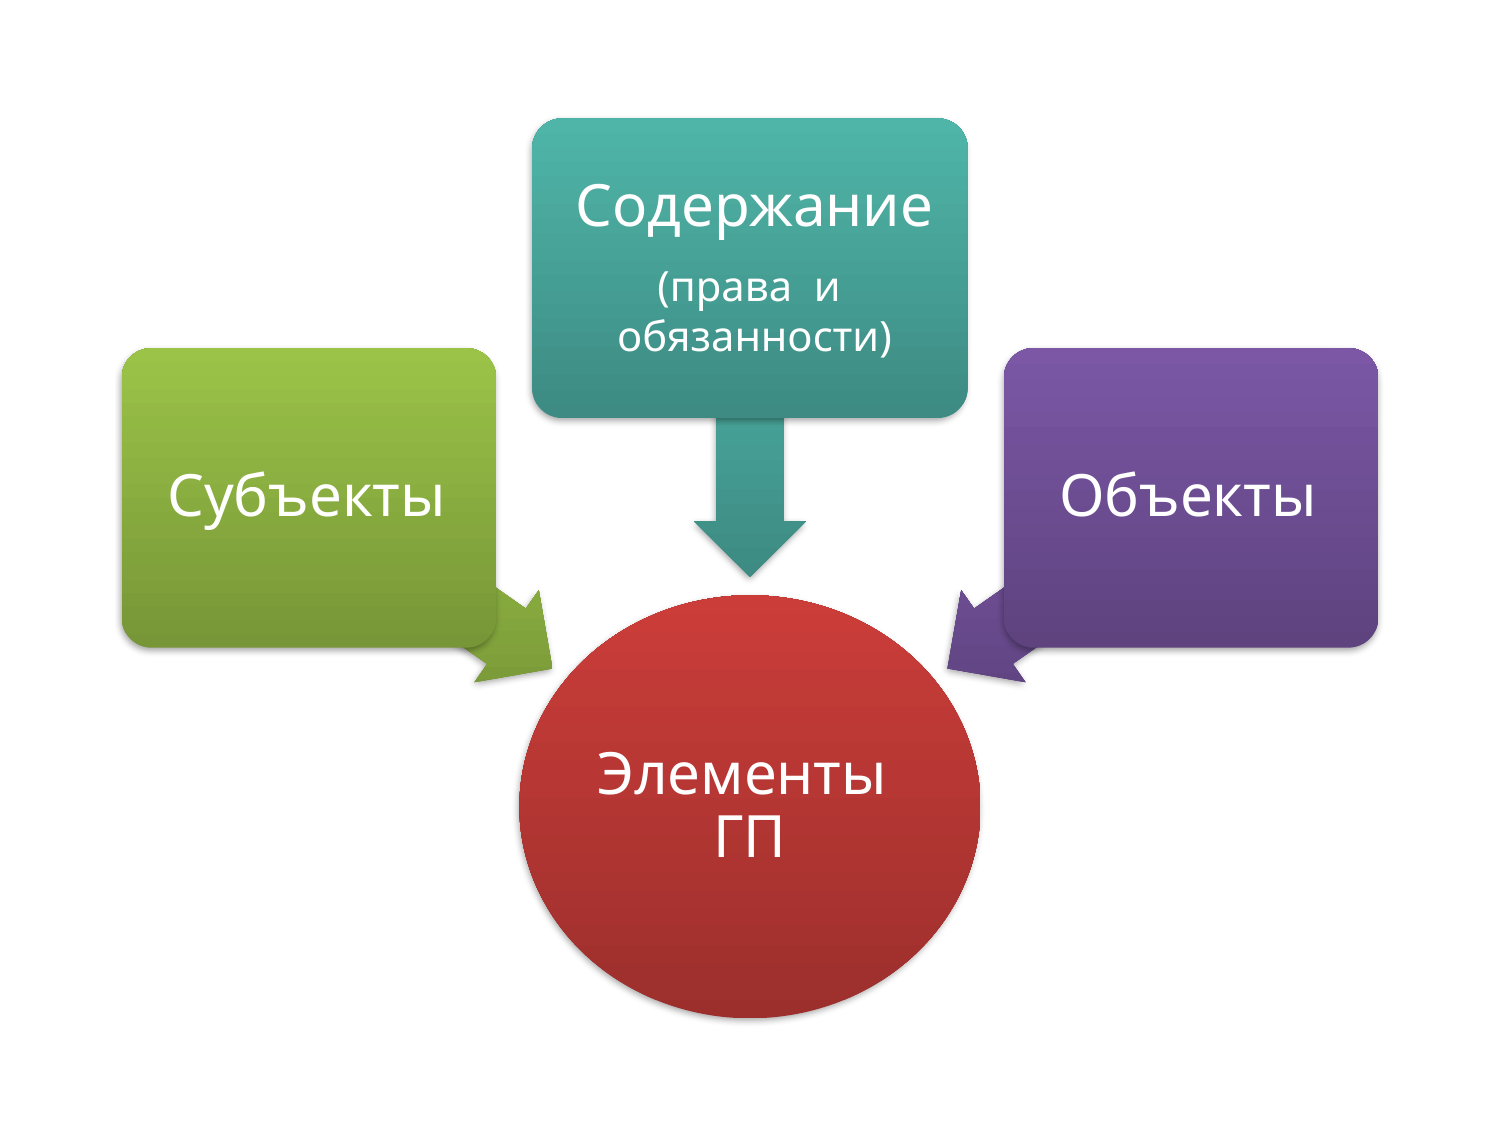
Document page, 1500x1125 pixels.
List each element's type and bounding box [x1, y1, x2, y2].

list [76, 125, 1424, 1012]
